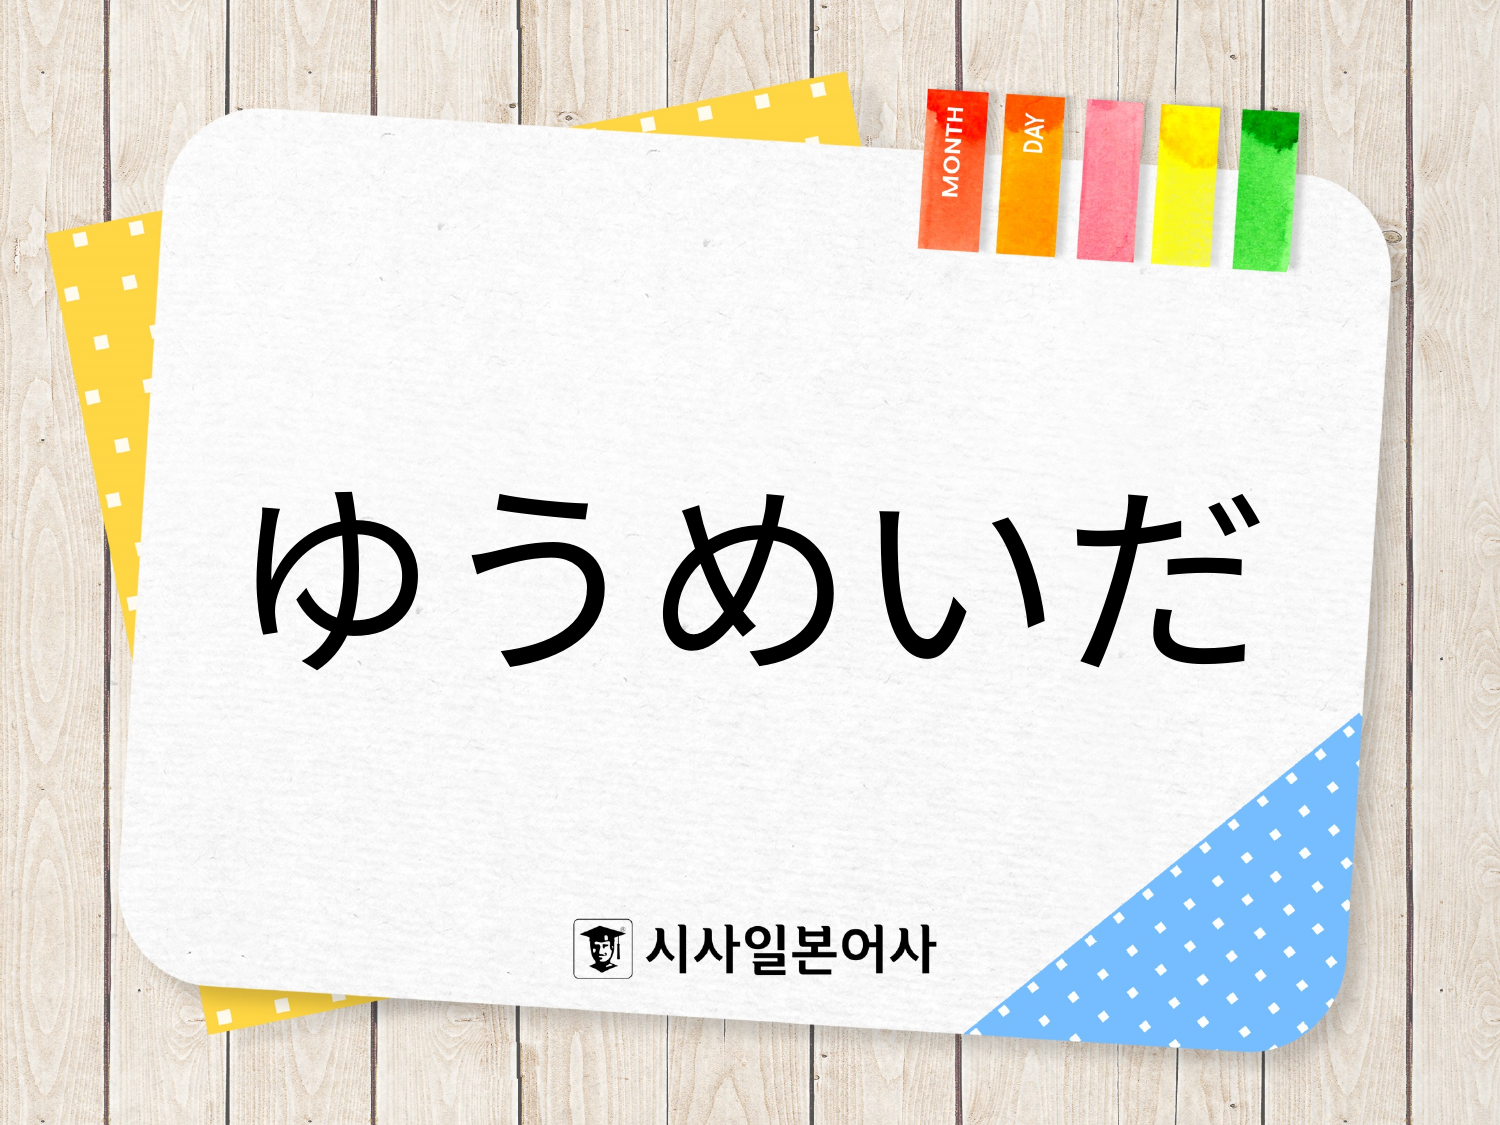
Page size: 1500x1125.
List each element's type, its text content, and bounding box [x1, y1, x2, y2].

picture [0, 0, 1500, 1125]
title ゆうめいだ [75, 338, 1425, 811]
